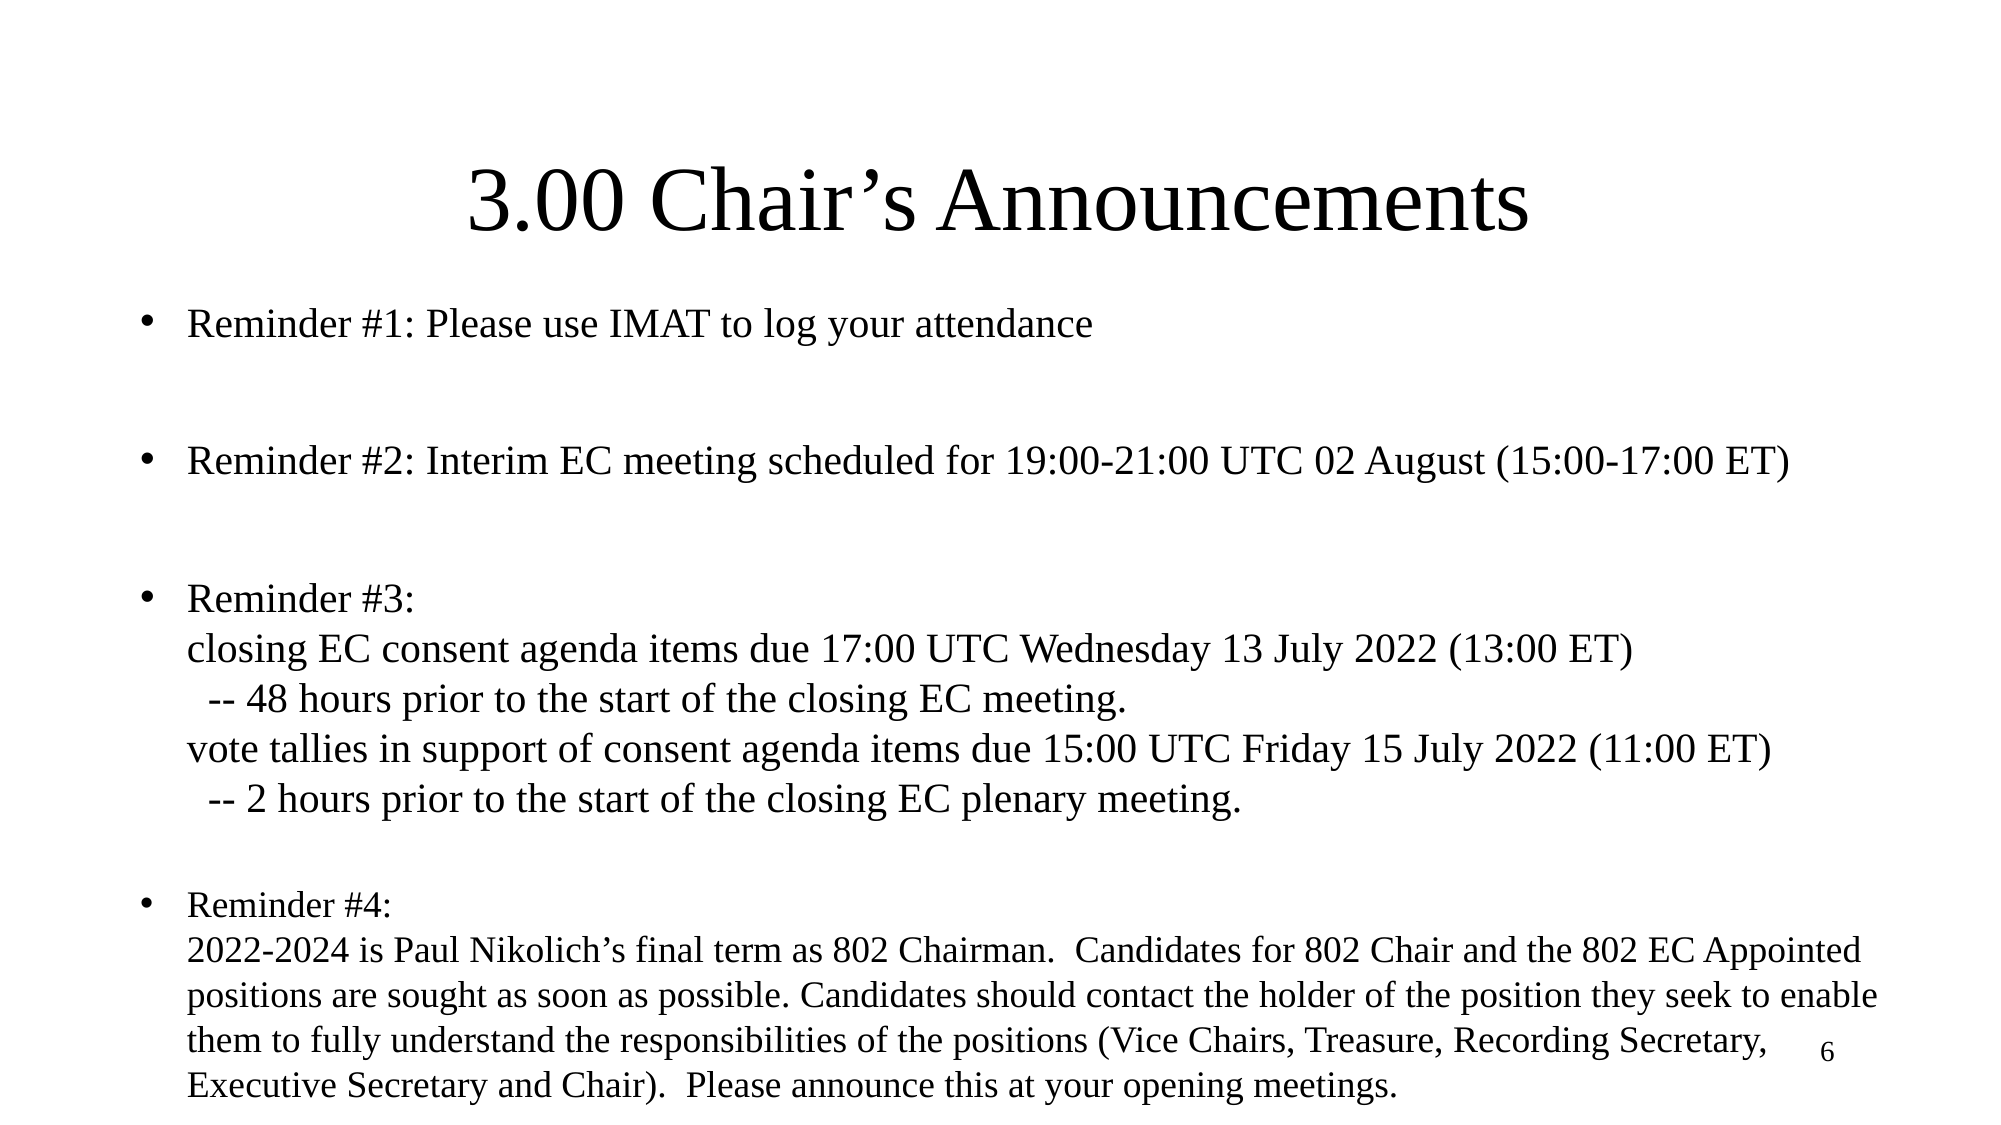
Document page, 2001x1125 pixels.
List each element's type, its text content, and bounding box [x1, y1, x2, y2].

slide_number 6 [1433, 1024, 1851, 1101]
title 3.00 Chair’s Announcements [149, 99, 1851, 287]
list Reminder #1: Please use IMAT to log your attendance Reminder #2: Interim EC meeting scheduled for 19:00-21:00 UTC 02 August (15:00-17:00 ET) Reminder #3: closing EC consent agenda items due 17:00 UTC Wednesday 13 July 2022 (13:00 ET) -- 48 hours prior to the start of the closing EC meeting. vote tallies in support of consent agenda items due 15:00 UTC Friday 15 July 2022 (11:00 ET) -- 2 hours prior to the start of the closing EC plenary meeting. Reminder #4: 2022-2024 is Paul Nikolich’s final term as 802 Chairman. Candidates for 802 Chair and the 802 EC Appointed positions are sought as soon as possible. Candidates should contact the holder of the position they seek to enable them to fully understand the responsibilities of the positions (Vice Chairs, Treasure, Recording Secretary, Executive Secretary and Chair). Please announce this at your opening meetings. [49, 287, 1901, 1088]
